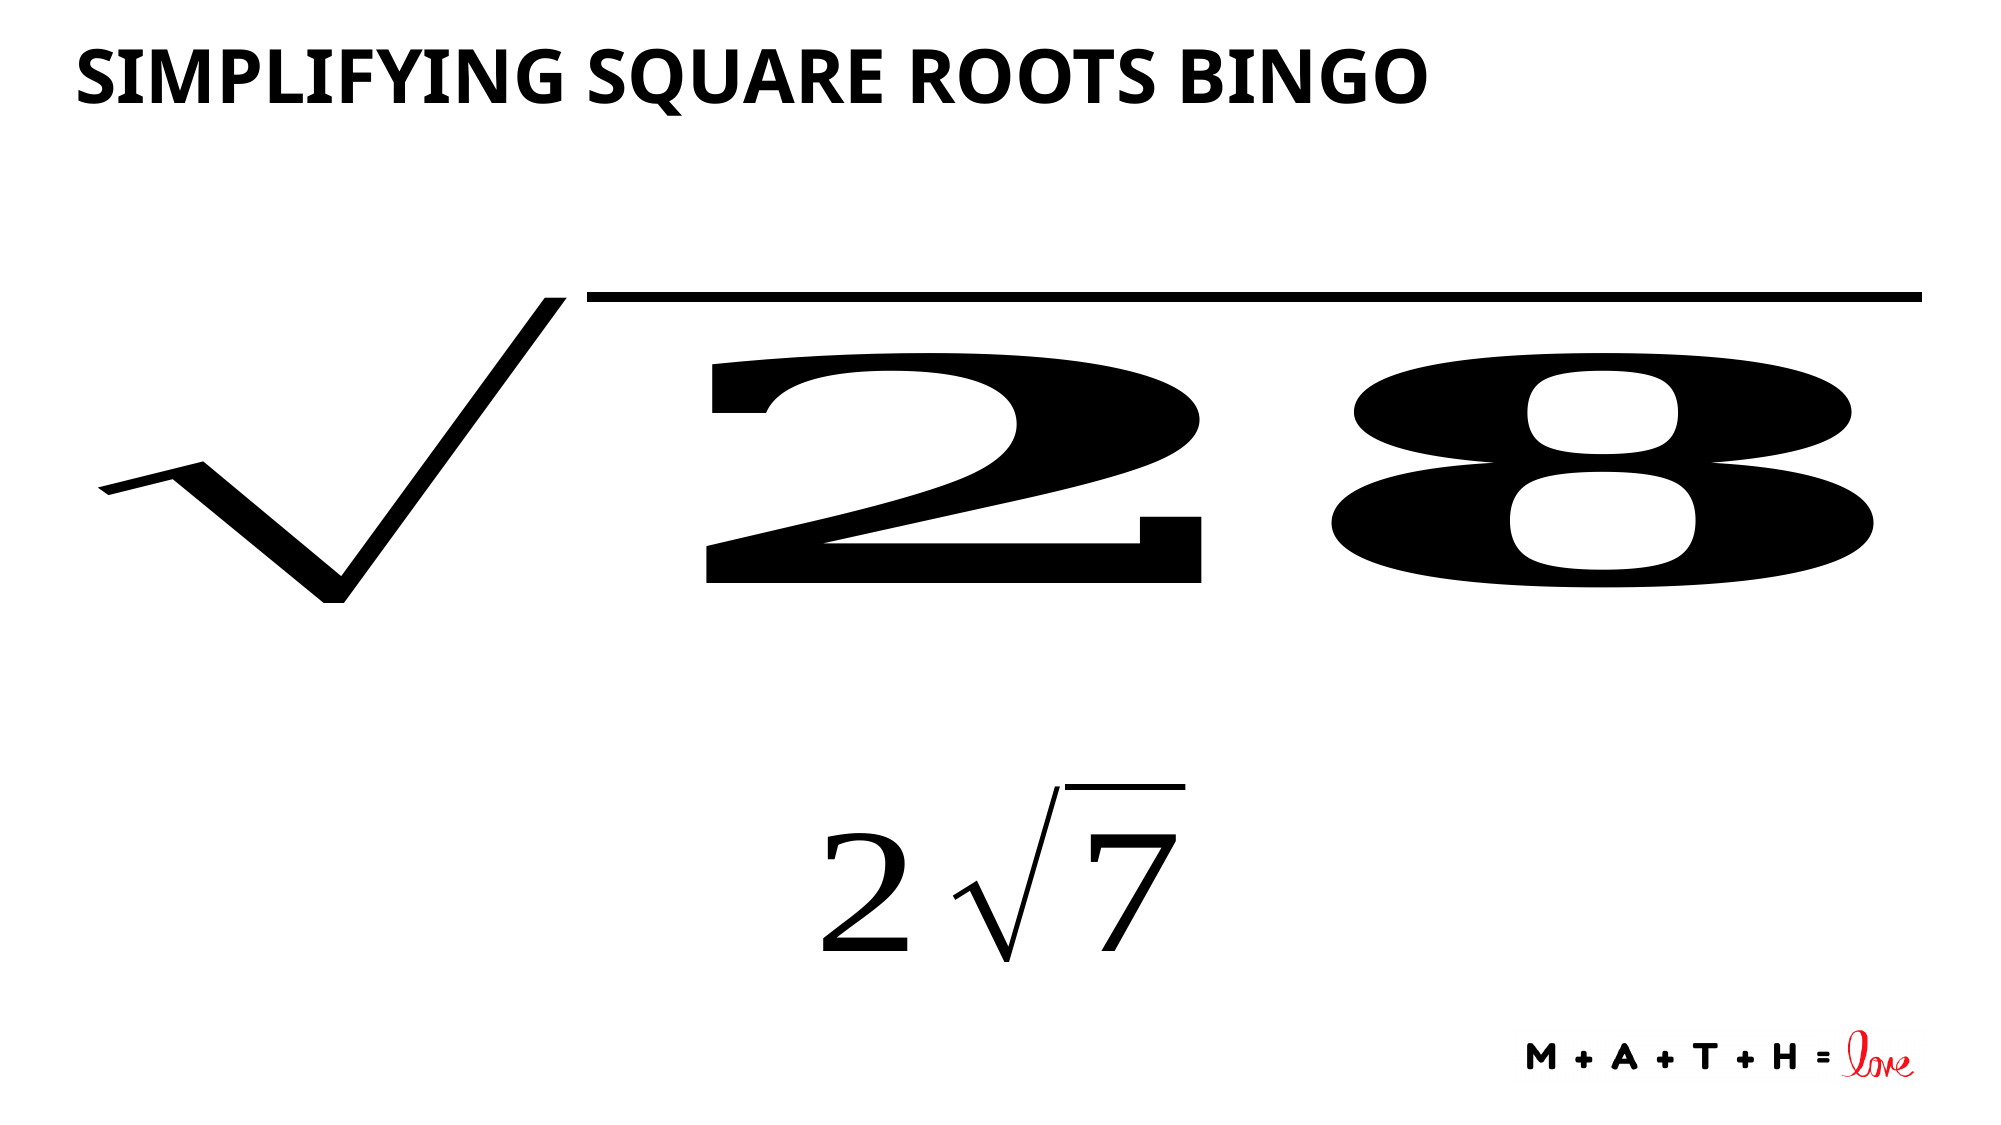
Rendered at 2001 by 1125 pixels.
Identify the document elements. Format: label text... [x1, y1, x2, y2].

picture [1511, 1026, 1925, 1082]
text_box SIMPLIFYING SQUARE ROOTS BINGO [60, 20, 1448, 126]
